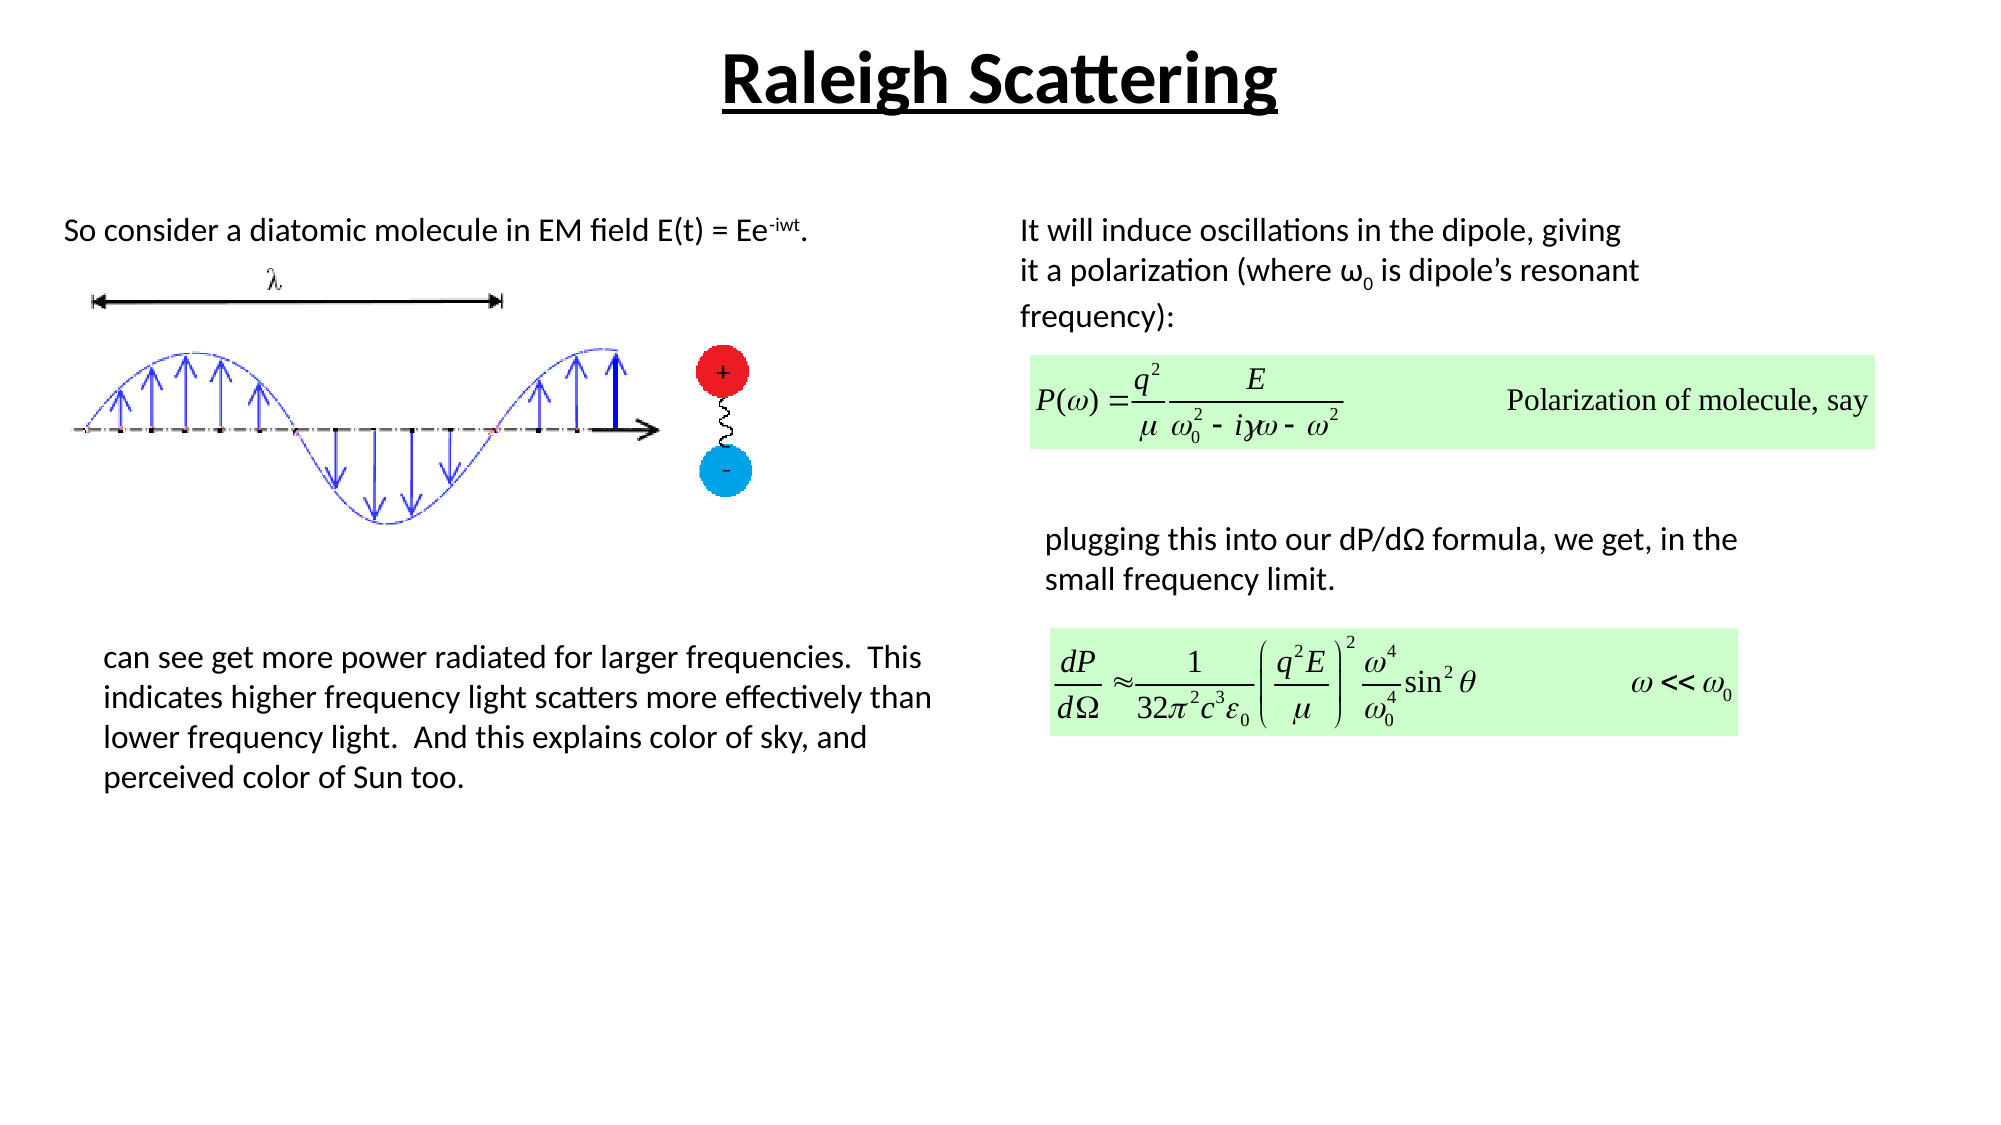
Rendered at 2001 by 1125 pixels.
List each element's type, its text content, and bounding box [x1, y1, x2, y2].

text_box It will induce oscillations in the dipole, giving it a polarization (where ω0 is dipole’s resonant frequency): [1005, 201, 1664, 342]
text_box So consider a diatomic molecule in EM field E(t) = Ee-iwt. [49, 201, 863, 256]
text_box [1049, 628, 1741, 736]
picture [49, 256, 768, 541]
text_box can see get more power radiated for larger frequencies. This indicates higher frequency light scatters more effectively than lower frequency light. And this explains color of sky, and perceived color of Sun too. [88, 628, 971, 803]
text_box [1030, 354, 1878, 449]
text_box plugging this into our dP/dΩ formula, we get, in the small frequency limit. [1030, 509, 1786, 605]
title Raleigh Scattering [656, 13, 1344, 128]
